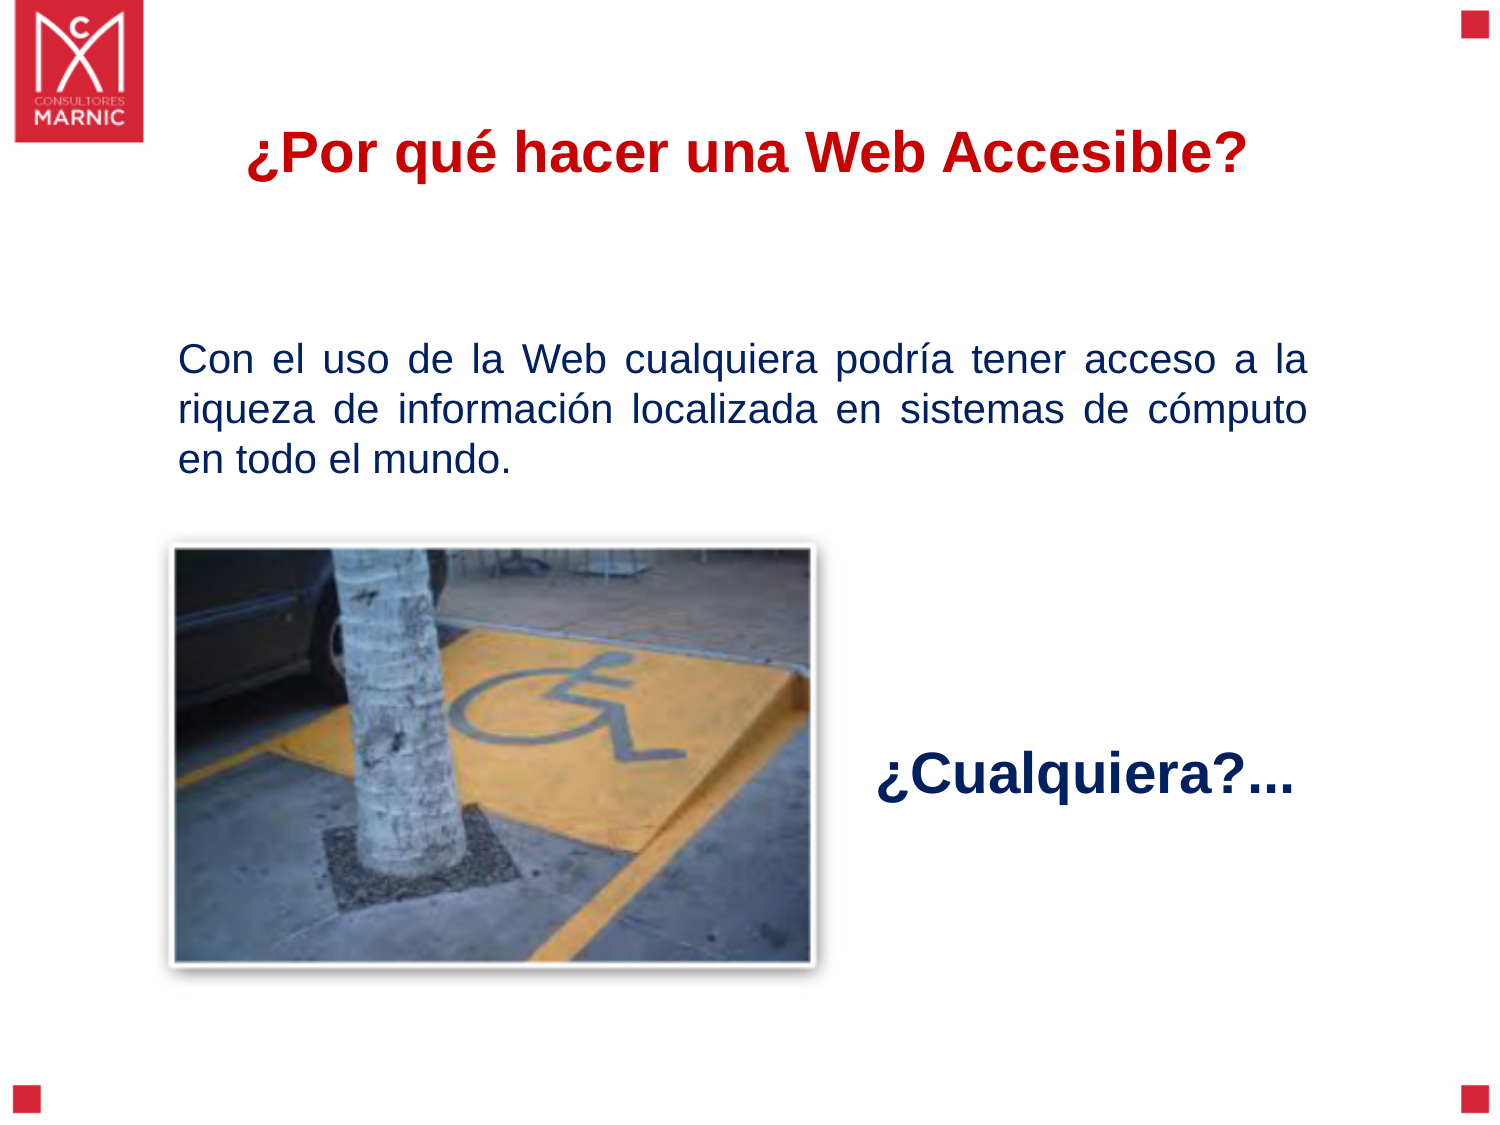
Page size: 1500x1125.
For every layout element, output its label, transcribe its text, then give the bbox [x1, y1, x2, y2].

text_box ¿Por qué hacer una Web Accesible? [185, 107, 1311, 192]
text_box ¿Cualquiera?... [861, 727, 1423, 813]
picture [0, 0, 1500, 1125]
text_box Con el uso de la Web cualquiera podría tener acceso a la riqueza de información localizada en sistemas de cómputo en todo el mundo. [163, 324, 1324, 490]
